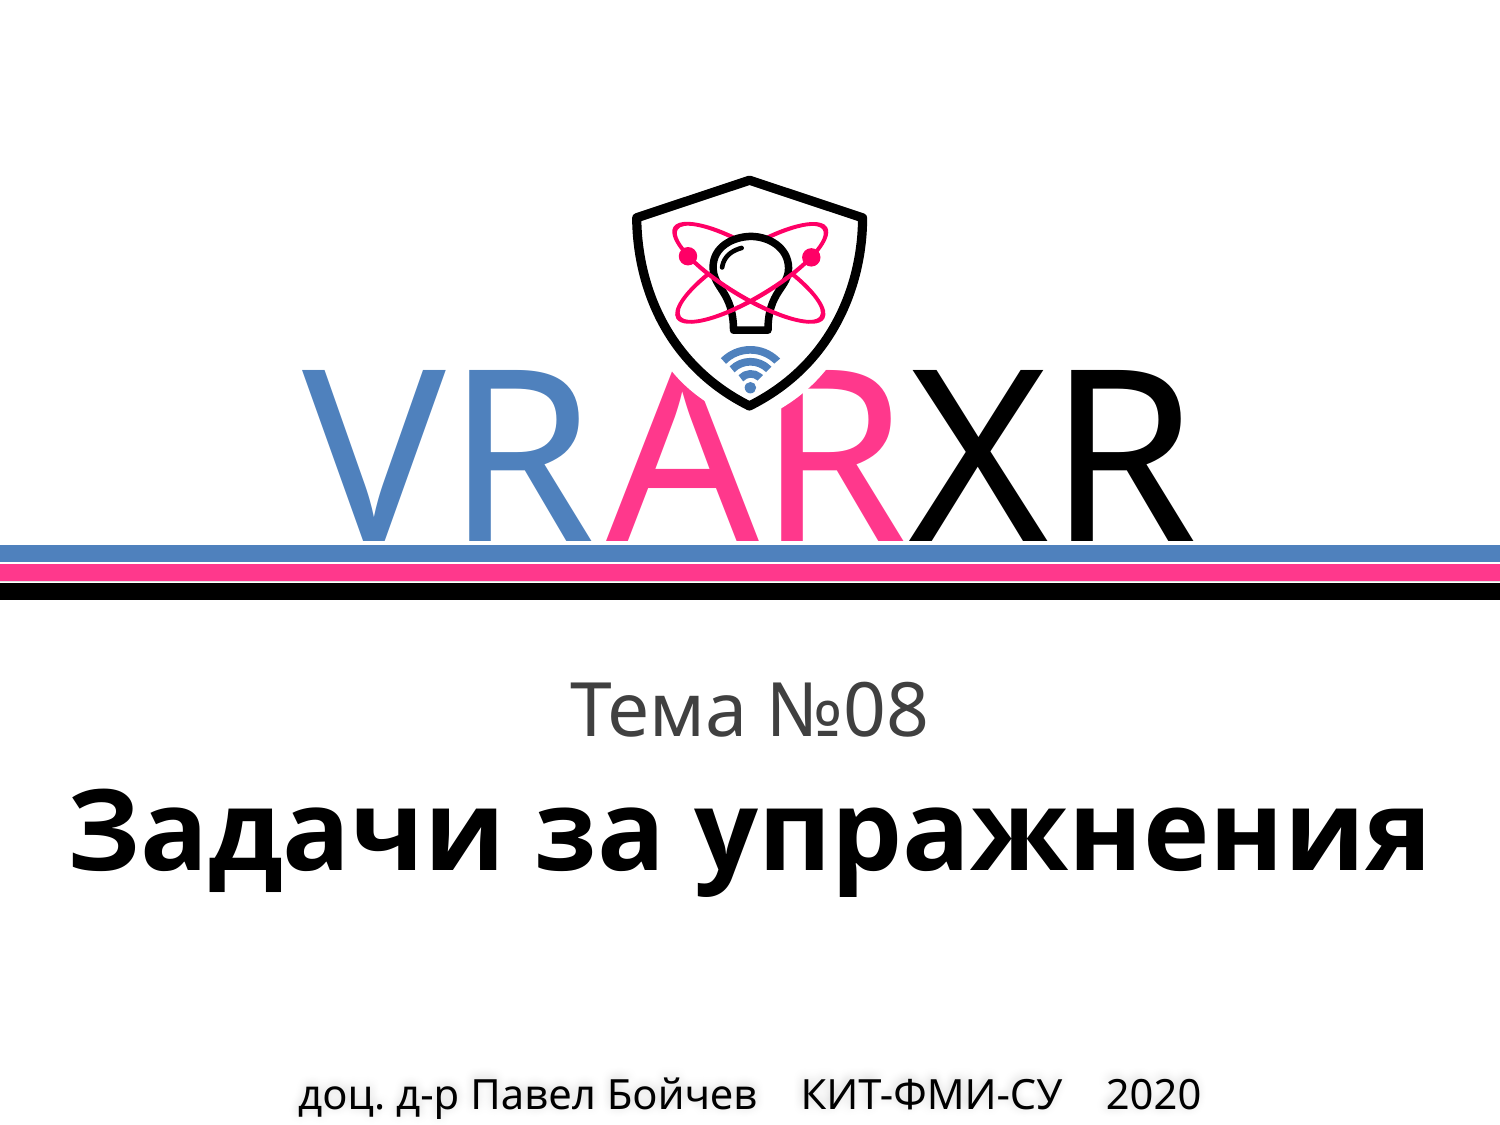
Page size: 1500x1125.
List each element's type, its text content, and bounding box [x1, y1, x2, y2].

list Задачи за упражнения [0, 763, 1500, 888]
list Тема №08 [0, 650, 1500, 763]
title доц. д-р Павел Бойчев КИТ-ФМИ-СУ 2020 [0, 1027, 1500, 1125]
